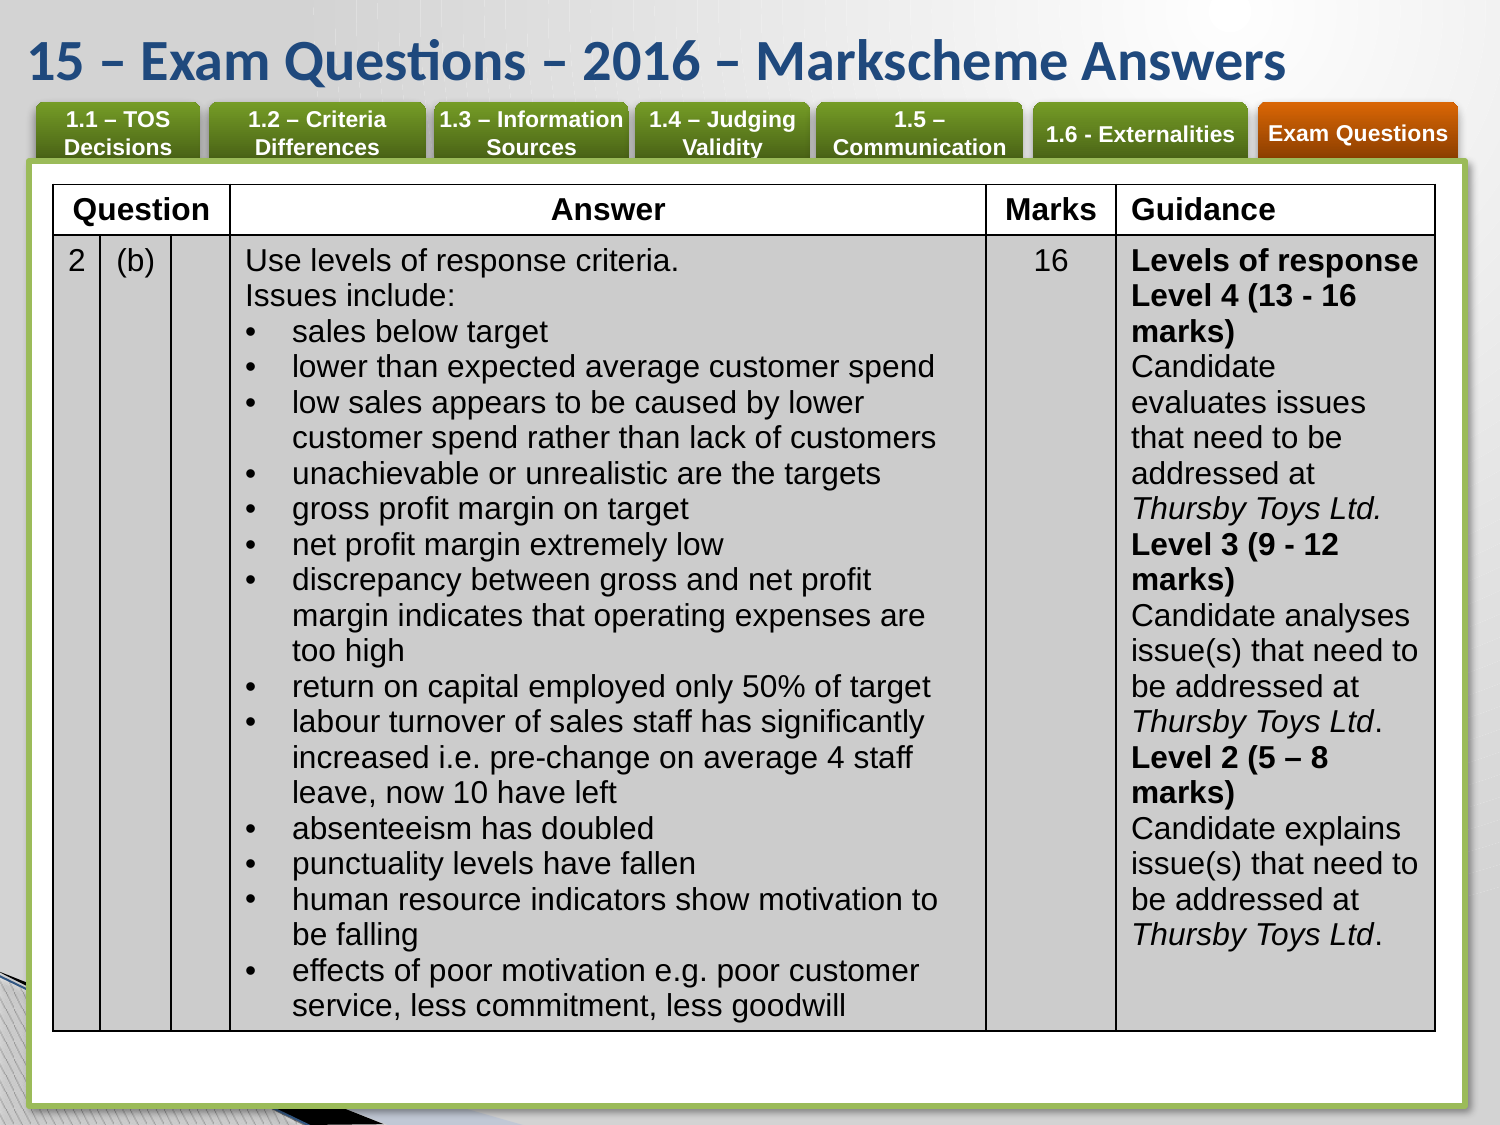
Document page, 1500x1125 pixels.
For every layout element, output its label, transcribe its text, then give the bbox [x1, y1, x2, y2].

table_header Guidance [1117, 185, 1434, 234]
table_cell 16 [987, 236, 1115, 1030]
table_header Marks [987, 185, 1115, 234]
table_header Question [54, 185, 229, 234]
title 15 – Exam Questions – 2016 – Markscheme Answers [11, 11, 1465, 102]
table_cell Levels of response Level 4 (13 - 16 marks) Candidate evaluates issues that need to be addressed at Thursby Toys Ltd. Level 3 (9 - 12 marks) Candidate analyses issue(s) that need to be addressed at Thursby Toys Ltd. Level 2 (5 – 8 marks) Candidate explains issue(s) that need to be addressed at Thursby Toys Ltd. [1117, 236, 1434, 1030]
picture [281, 1114, 303, 1125]
table_header Answer [231, 185, 985, 234]
table_cell Use levels of response criteria. Issues include: sales below target lower than expected average customer spend low sales appears to be caused by lower customer spend rather than lack of customers unachievable or unrealistic are the targets gross profit margin on target net profit margin extremely low discrepancy between gross and net profit margin indicates that operating expenses are too high return on capital employed only 50% of target labour turnover of sales staff has significantly increased i.e. pre-change on average 4 staff leave, now 10 have left absenteeism has doubled punctuality levels have fallen human resource indicators show motivation to be falling effects of poor motivation e.g. poor customer service, less commitment, less goodwill [231, 236, 985, 1030]
table_cell 2 [54, 236, 99, 1030]
table_cell (b) [101, 236, 170, 1030]
table_cell [172, 236, 229, 1030]
